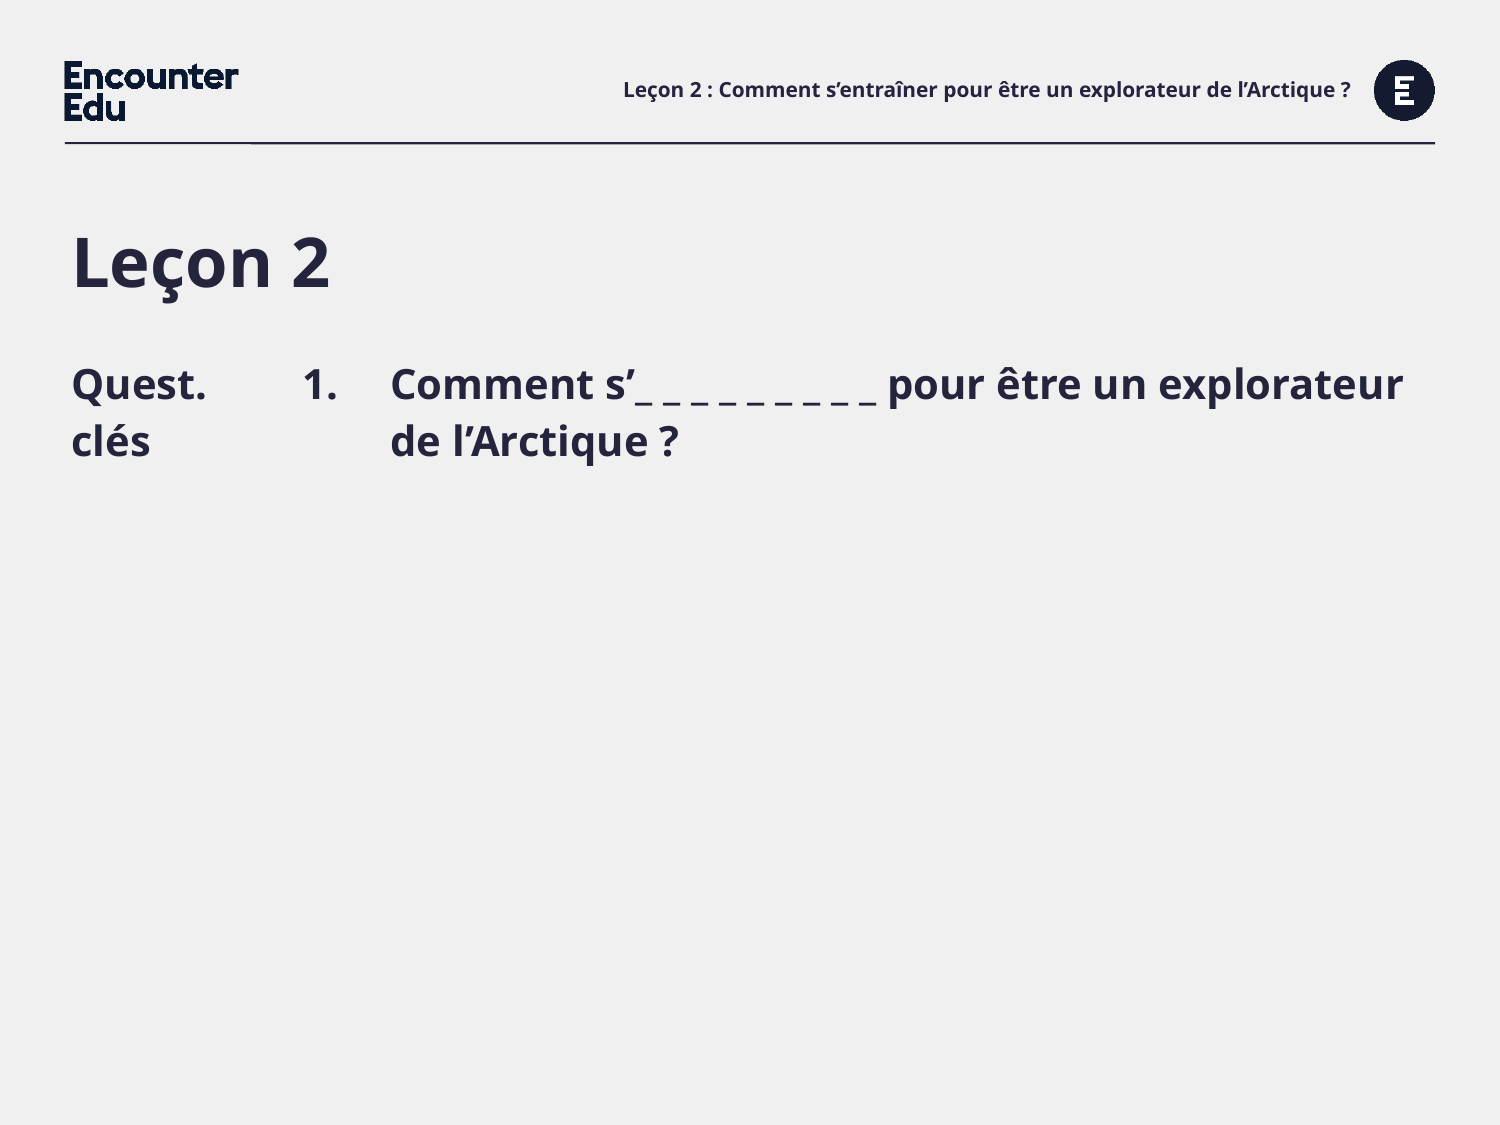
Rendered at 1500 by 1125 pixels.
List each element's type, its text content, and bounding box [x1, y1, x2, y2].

title Leçon 2 : Comment s’entraîner pour être un explorateur de l’Arctique ? [580, 67, 1359, 114]
picture [60, 59, 243, 122]
table_header Comment s’_ _ _ _ _ _ _ _ _ pour être un explorateur de l’Arctique ? [288, 347, 1468, 634]
text_box Leçon 2 [56, 211, 910, 309]
table_header Quest. clés [56, 347, 288, 634]
picture [1372, 58, 1436, 122]
